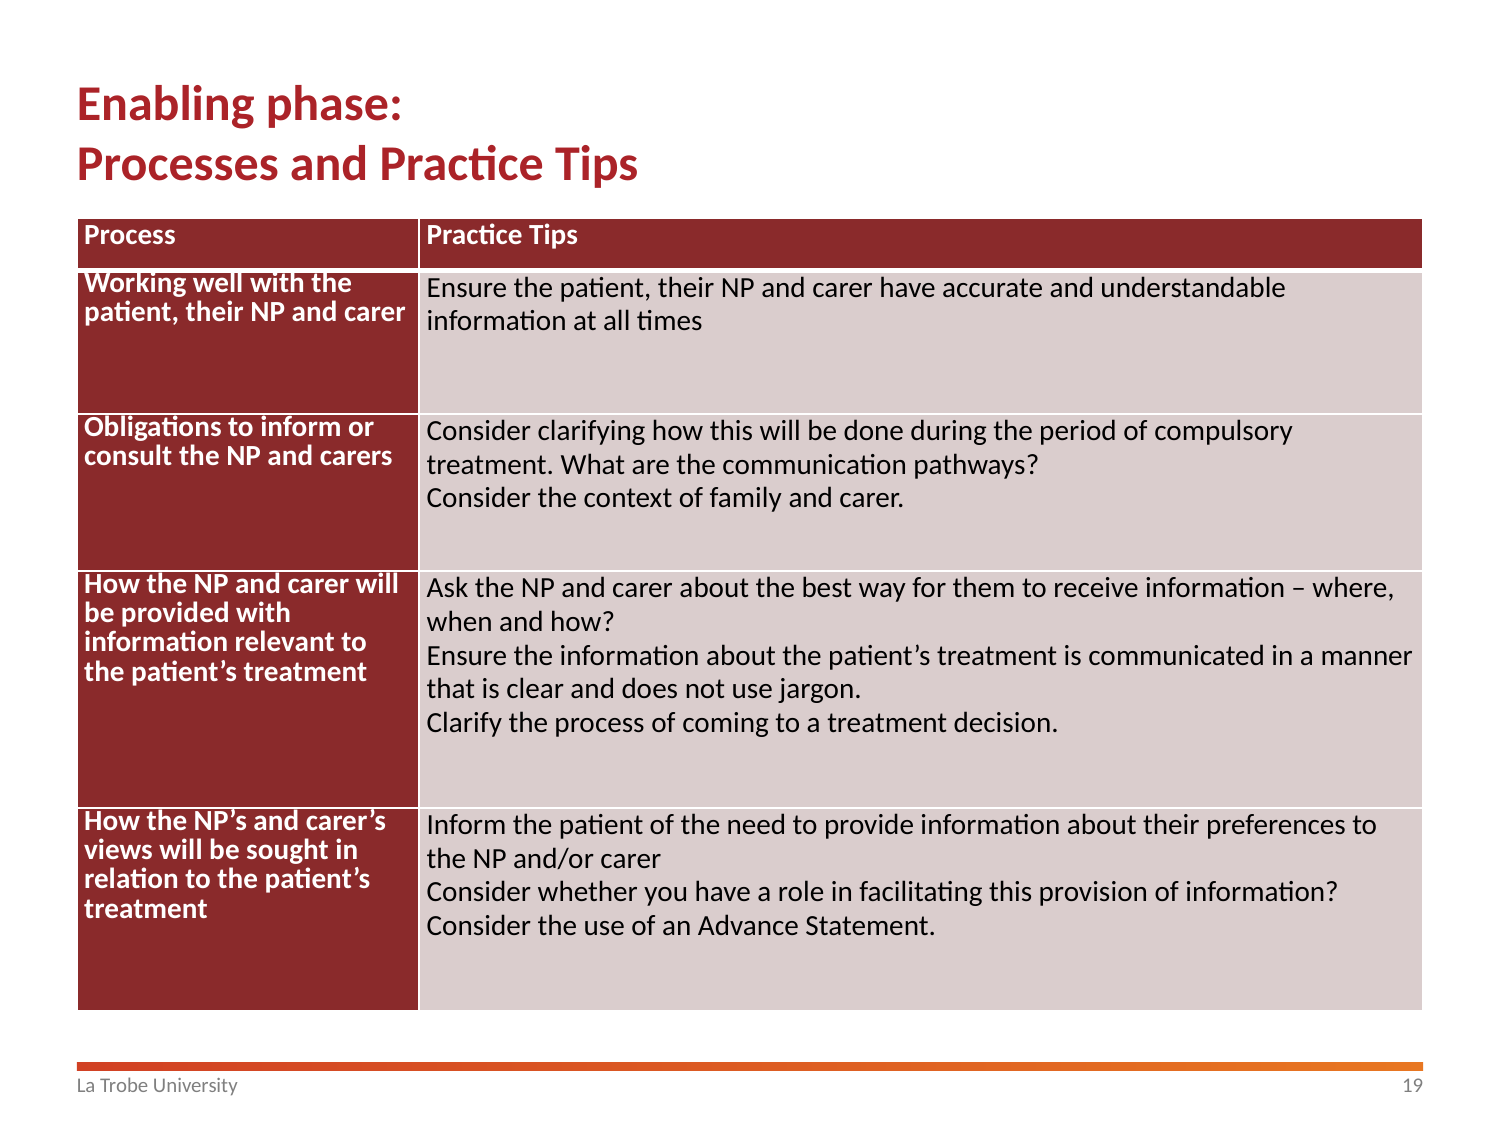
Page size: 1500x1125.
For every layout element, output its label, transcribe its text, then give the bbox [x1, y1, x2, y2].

table_cell Working well with the patient, their NP and carer [78, 273, 418, 413]
table_cell Consider clarifying how this will be done during the period of compulsory treatment. What are the communication pathways? Consider the context of family and carer. [420, 415, 1422, 570]
table_cell How the NP and carer will be provided with information relevant to the patient’s treatment [78, 572, 418, 807]
table_cell Obligations to inform or consult the NP and carers [78, 415, 418, 570]
table_header Process [78, 219, 418, 268]
table_cell Ask the NP and carer about the best way for them to receive information – where, when and how? Ensure the information about the patient’s treatment is communicated in a manner that is clear and does not use jargon. Clarify the process of coming to a treatment decision. [420, 572, 1422, 807]
table_cell Ensure the patient, their NP and carer have accurate and understandable information at all times [420, 273, 1422, 413]
title Enabling phase: Processes and Practice Tips [76, 70, 1424, 209]
table_header Practice Tips [420, 219, 1422, 268]
table_cell Inform the patient of the need to provide information about their preferences to the NP and/or carer Consider whether you have a role in facilitating this provision of information? Consider the use of an Advance Statement. [420, 809, 1422, 1010]
table_cell How the NP’s and carer’s views will be sought in relation to the patient’s treatment [78, 809, 418, 1010]
